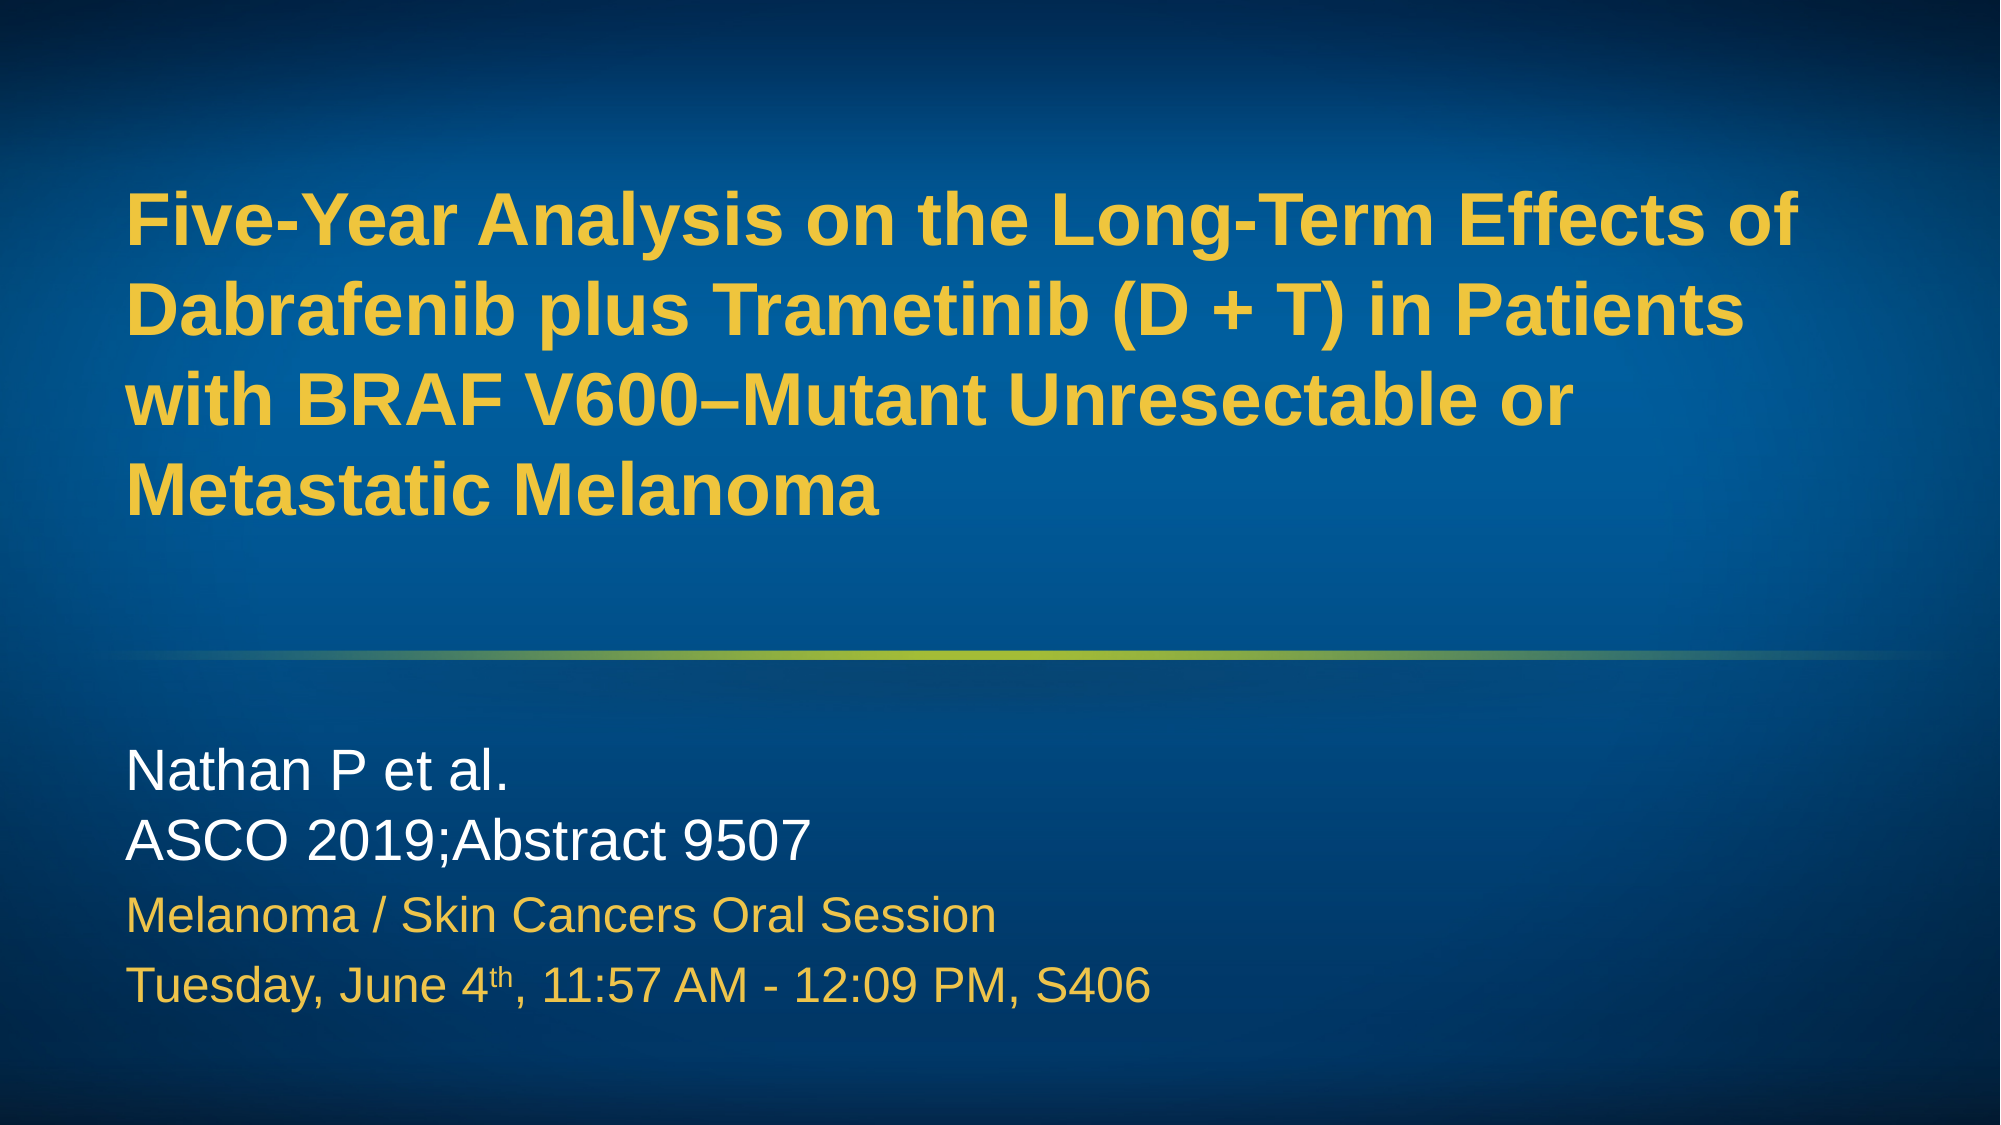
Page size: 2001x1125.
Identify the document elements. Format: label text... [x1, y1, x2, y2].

picture [0, 0, 2000, 1125]
title Five-Year Analysis on the Long-Term Effects of Dabrafenib plus Trametinib (D + T) in Patients with BRAF V600–Mutant Unresectable or Metastatic Melanoma [110, 75, 1850, 625]
subtitle Nathan P et al. ASCO 2019;Abstract 9507 Melanoma / Skin Cancers Oral Session Tuesday, June 4th, 11:57 AM - 12:09 PM, S406 [110, 725, 1890, 1013]
